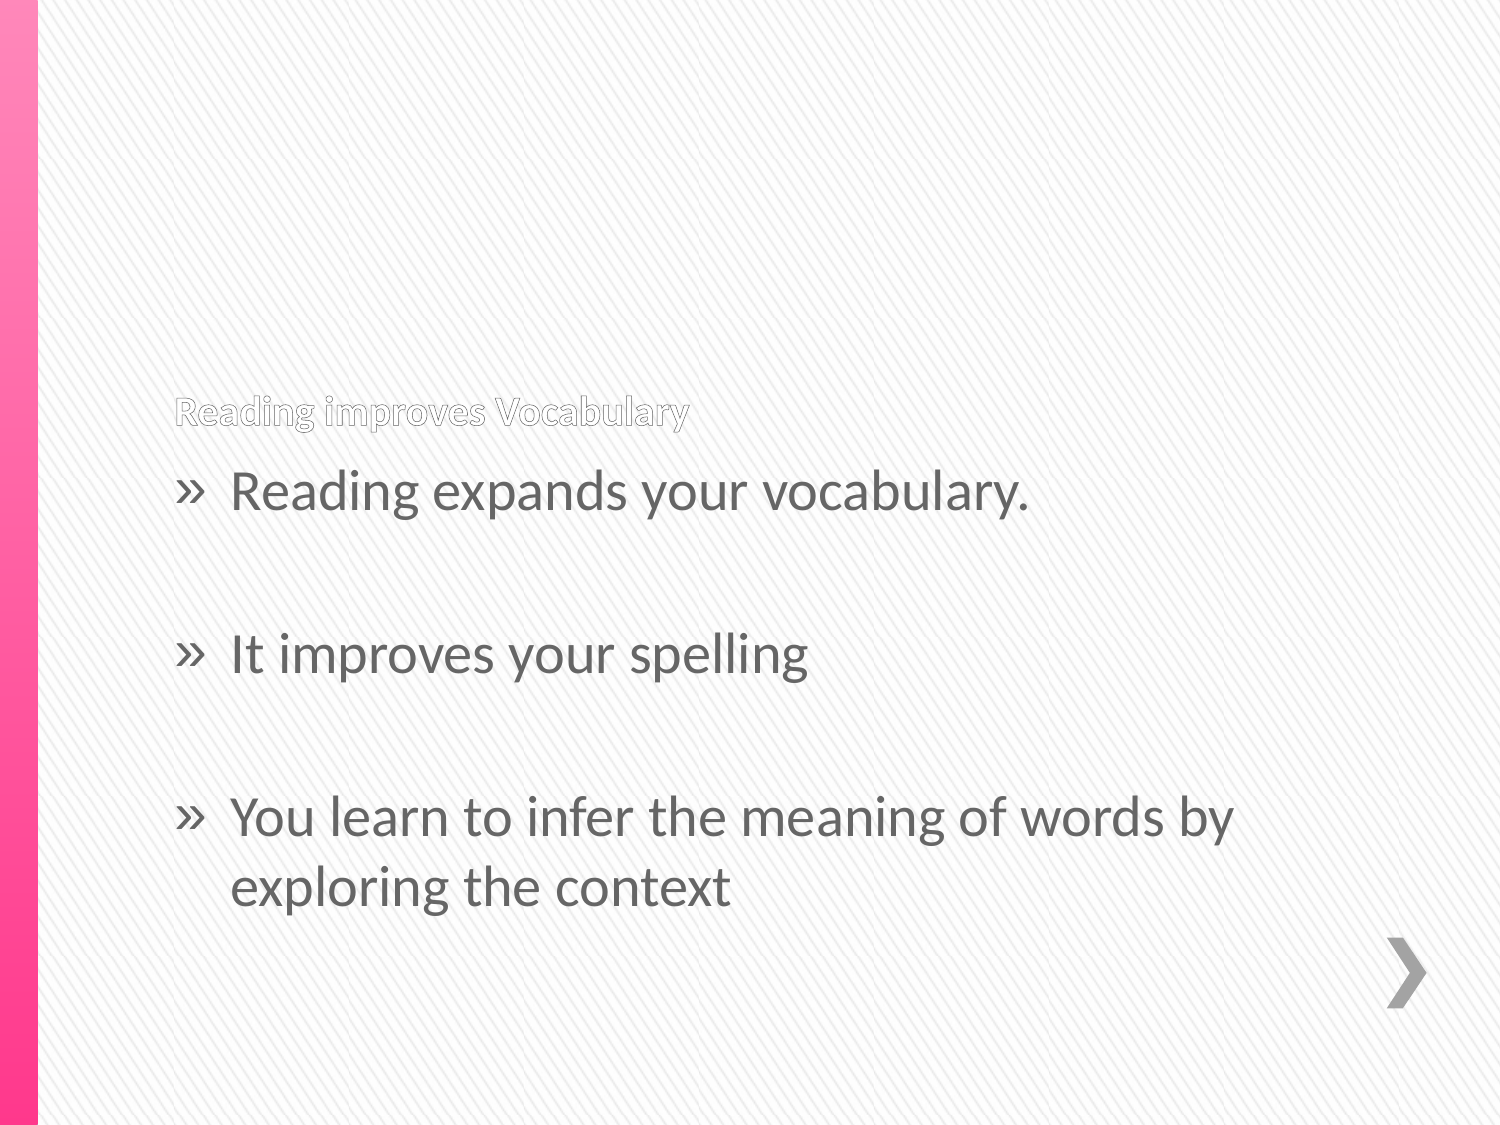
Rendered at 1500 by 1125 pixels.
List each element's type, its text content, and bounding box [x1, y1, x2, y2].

list Reading expands your vocabulary. It improves your spelling You learn to infer the meaning of words by exploring the context [159, 444, 1385, 1125]
title Reading improves Vocabulary [159, 373, 1347, 444]
